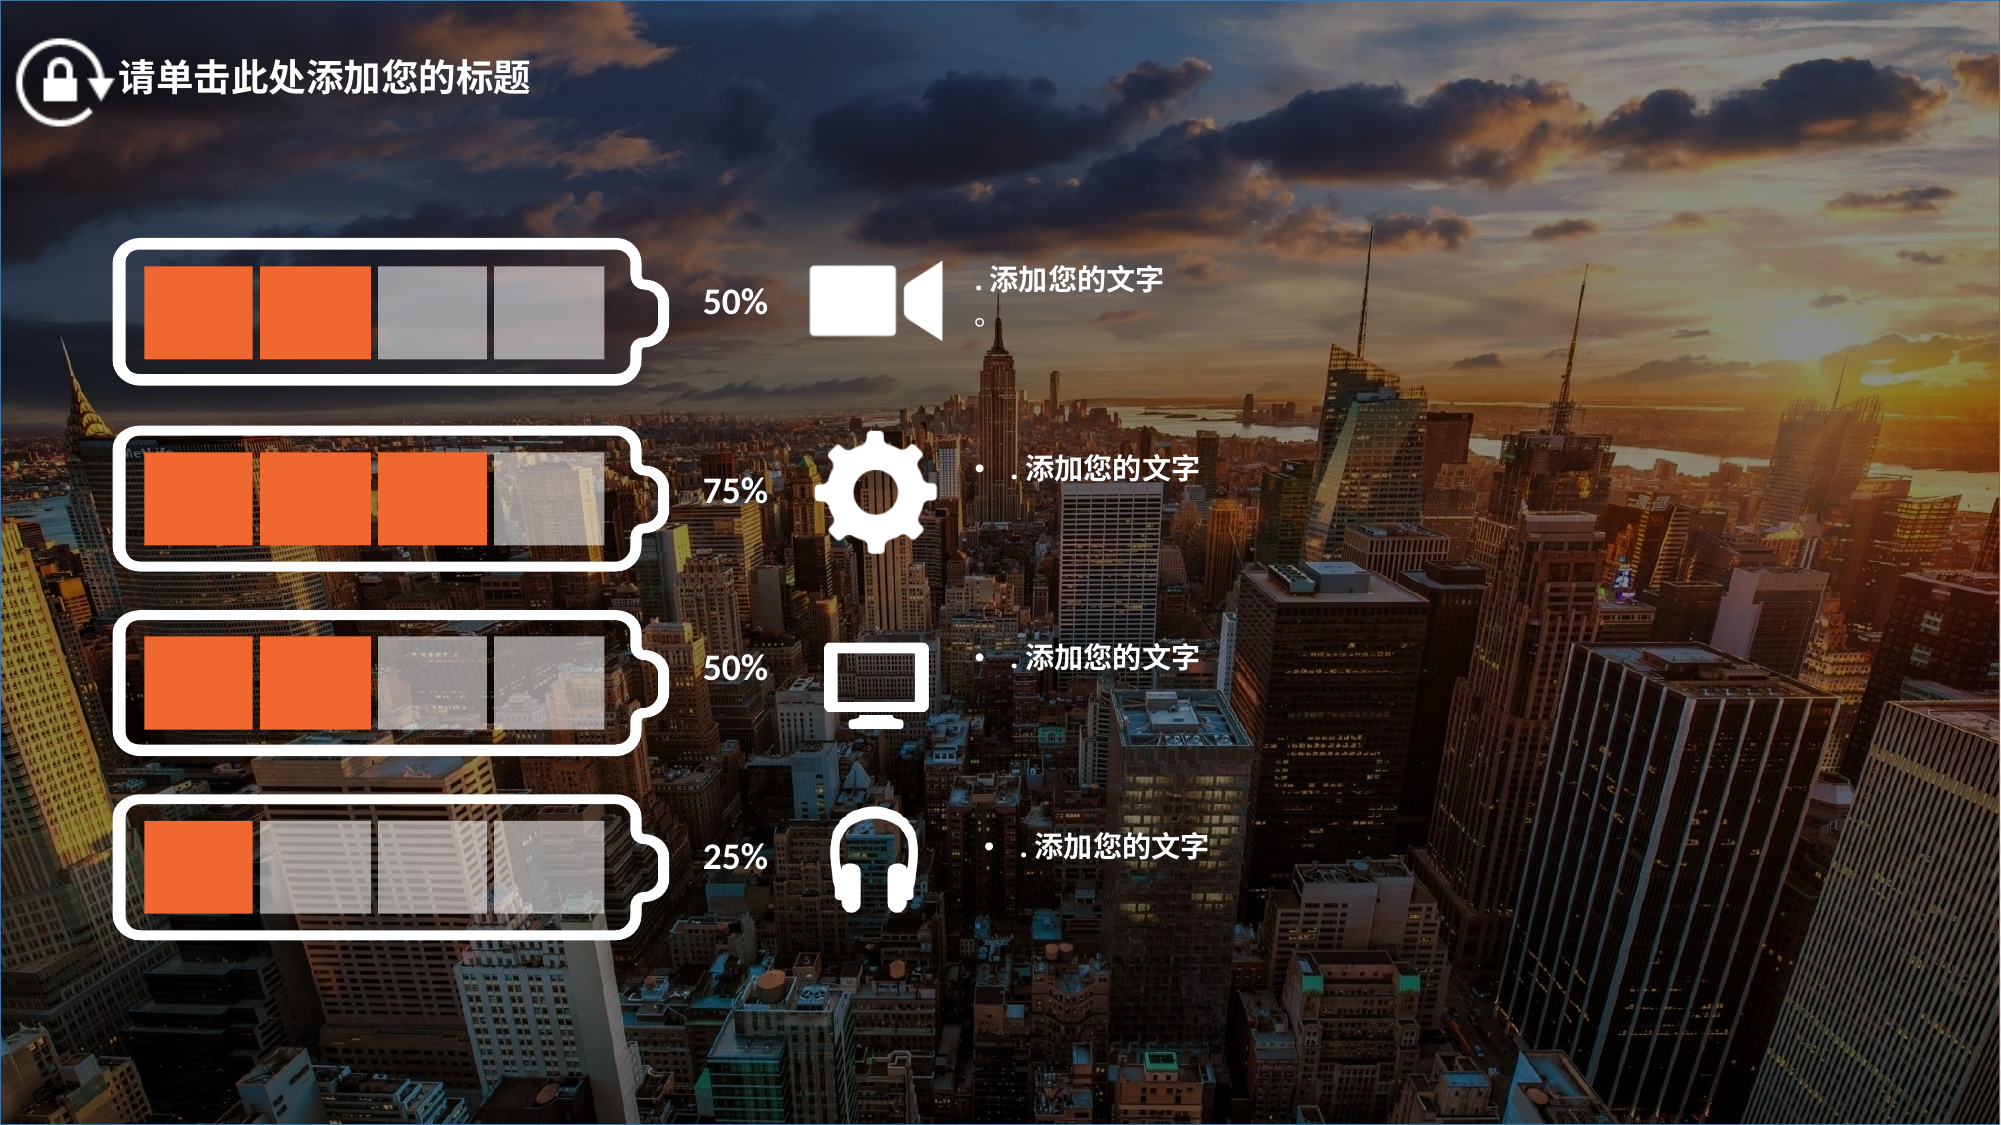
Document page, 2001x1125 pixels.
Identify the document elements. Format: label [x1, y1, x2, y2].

text_box [112, 237, 1919, 941]
picture [816, 626, 936, 746]
picture [797, 413, 955, 572]
picture [801, 226, 952, 377]
text_box [0, 0, 2000, 1125]
text_box [0, 0, 615, 173]
picture [811, 797, 936, 921]
